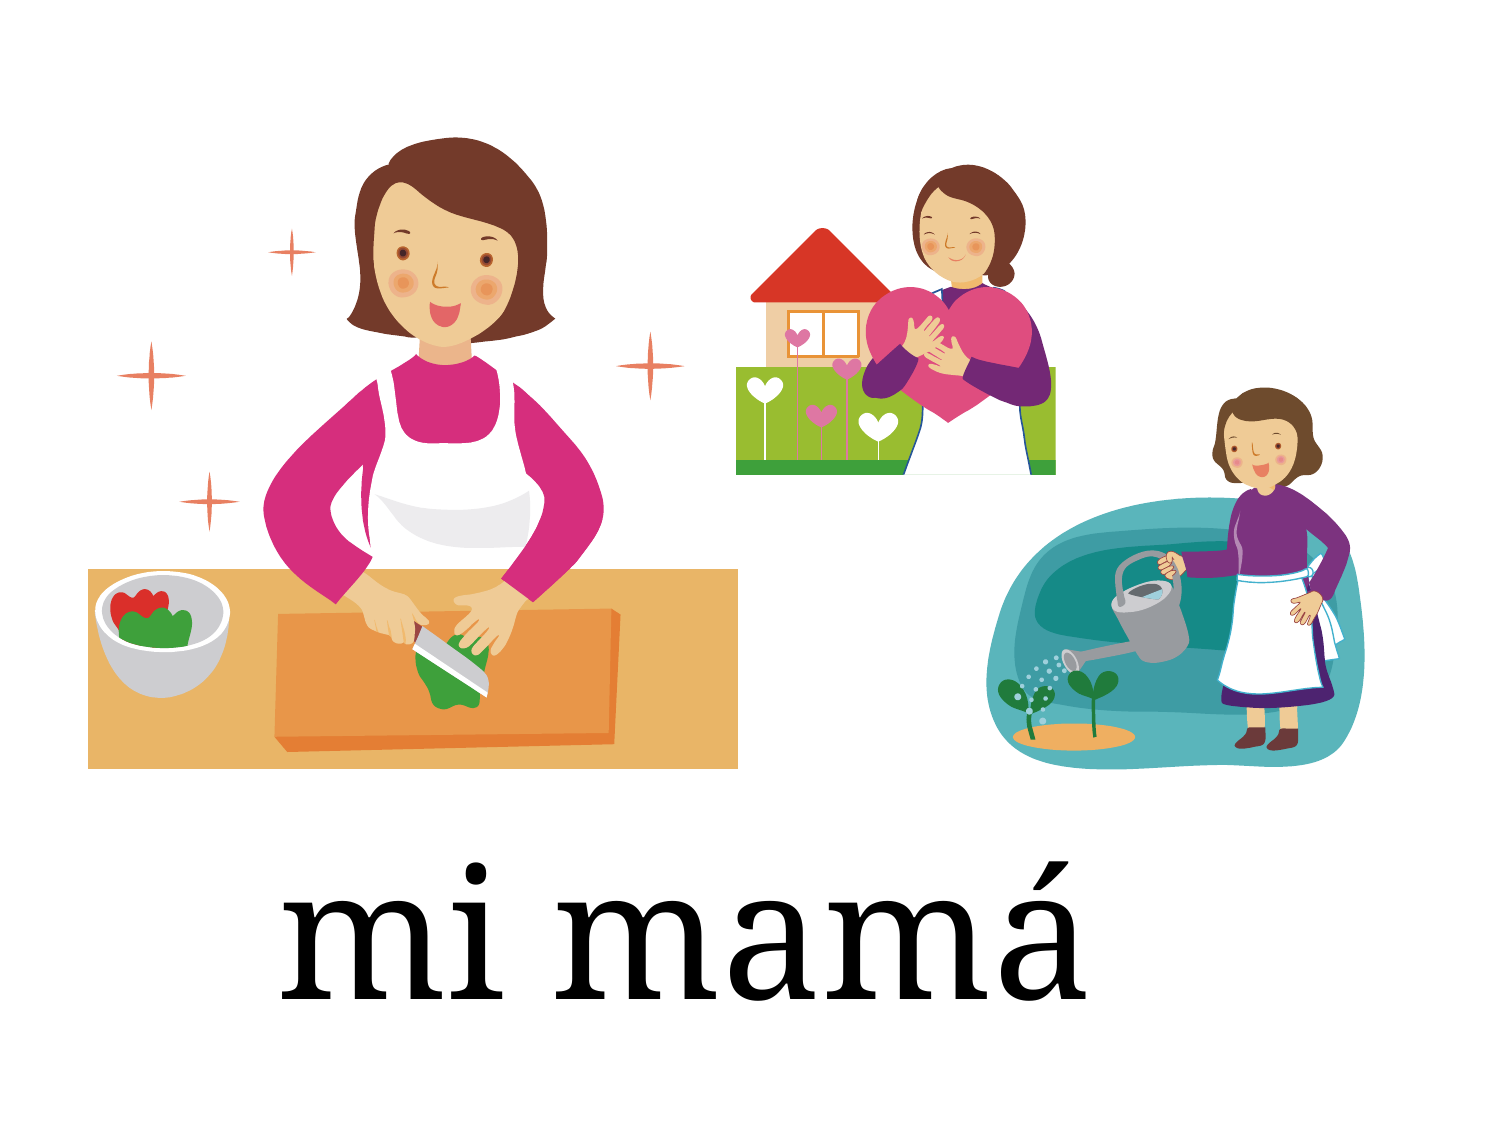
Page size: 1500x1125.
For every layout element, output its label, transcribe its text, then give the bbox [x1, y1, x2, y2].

list mi mamá [262, 812, 1263, 1049]
picture [87, 137, 1365, 770]
